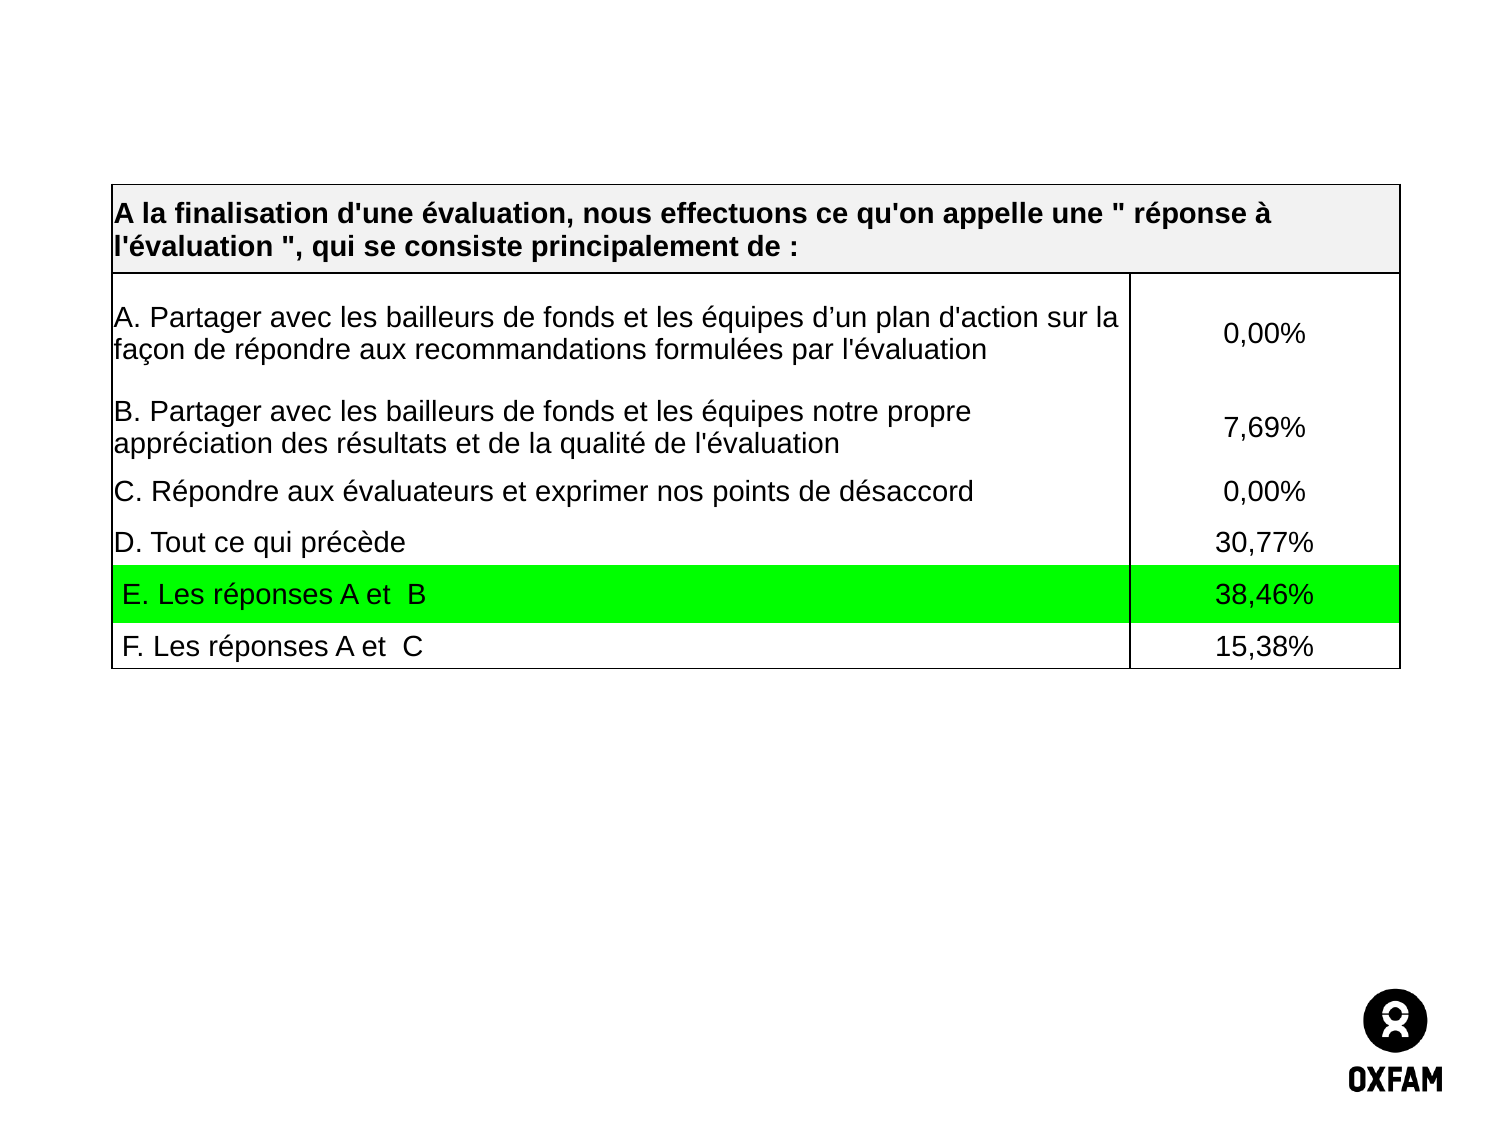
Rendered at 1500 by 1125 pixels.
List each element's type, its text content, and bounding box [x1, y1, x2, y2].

table_cell 30,77% [1131, 519, 1399, 565]
table_cell 0,00% [1131, 274, 1399, 392]
table_cell D. Tout ce qui précède [113, 519, 1129, 565]
table_cell E. Les réponses A et B [113, 565, 1129, 623]
table_cell 0,00% [1131, 461, 1399, 519]
table_cell F. Les réponses A et C [113, 623, 1129, 668]
table_cell 38,46% [1131, 565, 1399, 623]
table_cell C. Répondre aux évaluateurs et exprimer nos points de désaccord [113, 461, 1129, 519]
table_cell 15,38% [1131, 623, 1399, 668]
table_header A la finalisation d'une évaluation, nous effectuons ce qu'on appelle une " réponse à l'évaluation ", qui se consiste principalement de : [113, 185, 1399, 272]
table_cell B. Partager avec les bailleurs de fonds et les équipes notre propre appréciation des résultats et de la qualité de l'évaluation [113, 392, 1129, 461]
table_cell 7,69% [1131, 392, 1399, 461]
table_cell A. Partager avec les bailleurs de fonds et les équipes d’un plan d'action sur la façon de répondre aux recommandations formulées par l'évaluation [113, 274, 1129, 392]
picture [1345, 985, 1445, 1095]
